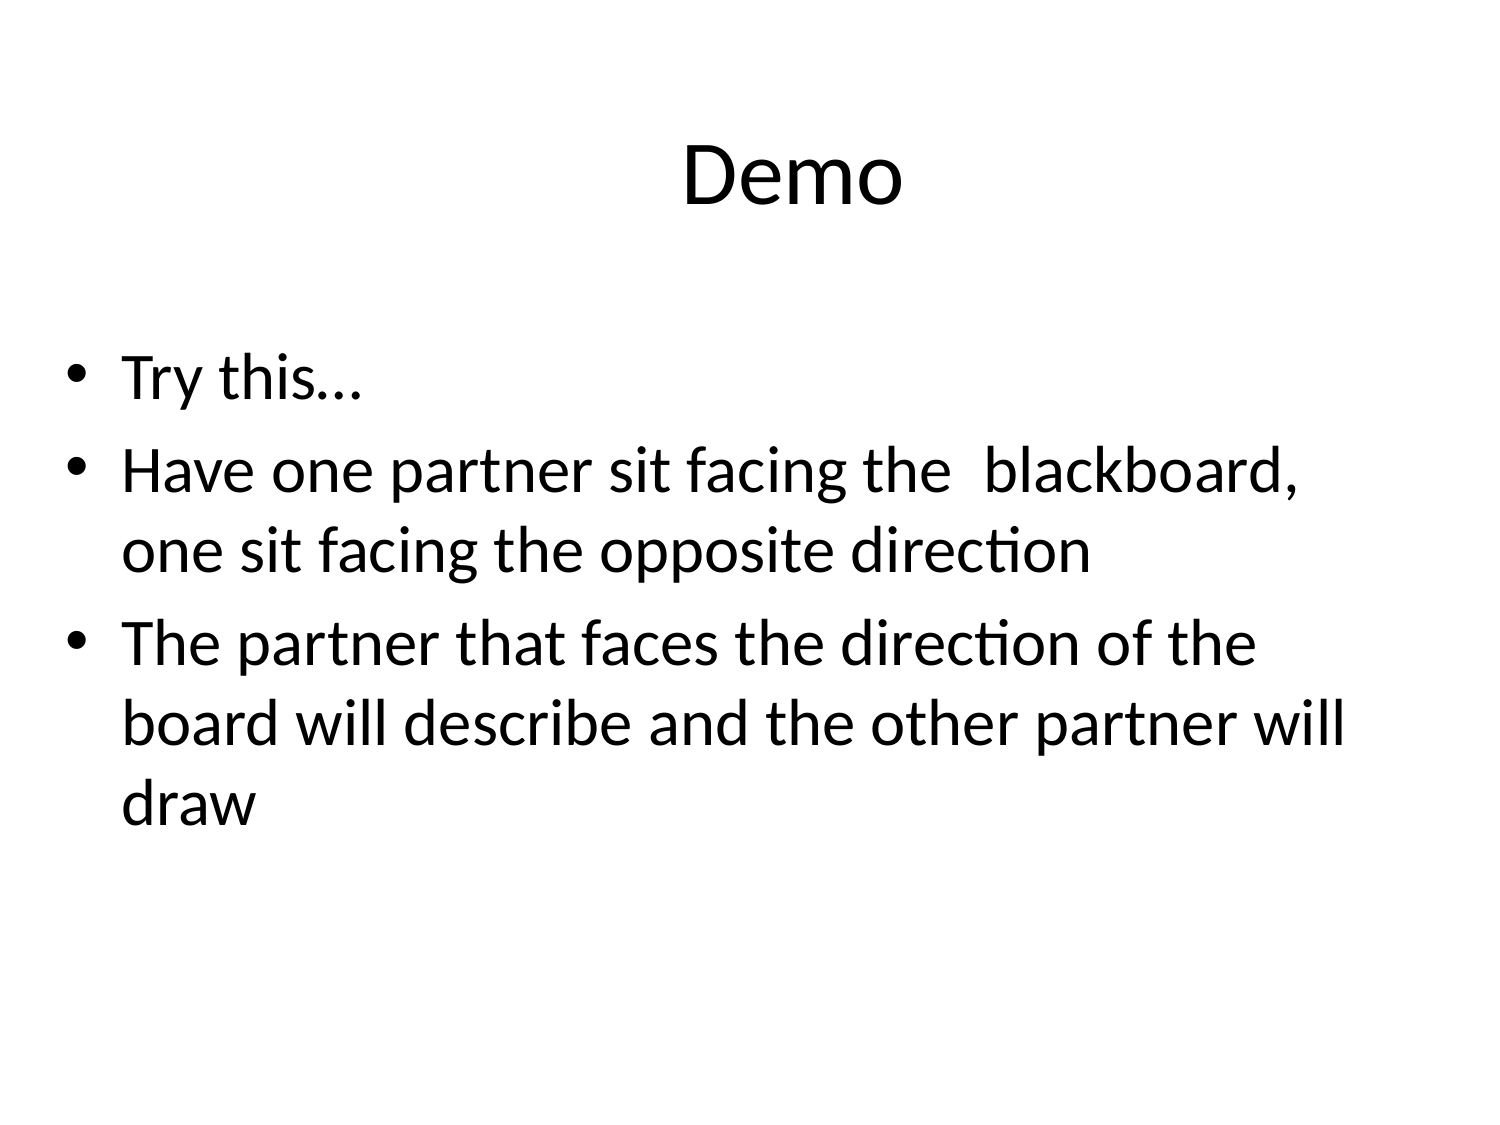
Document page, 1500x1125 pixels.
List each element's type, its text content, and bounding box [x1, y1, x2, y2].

title Demo [174, 49, 1413, 286]
list Try this… Have one partner sit facing the blackboard, one sit facing the opposite direction The partner that faces the direction of the board will describe and the other partner will draw [49, 324, 1401, 1001]
